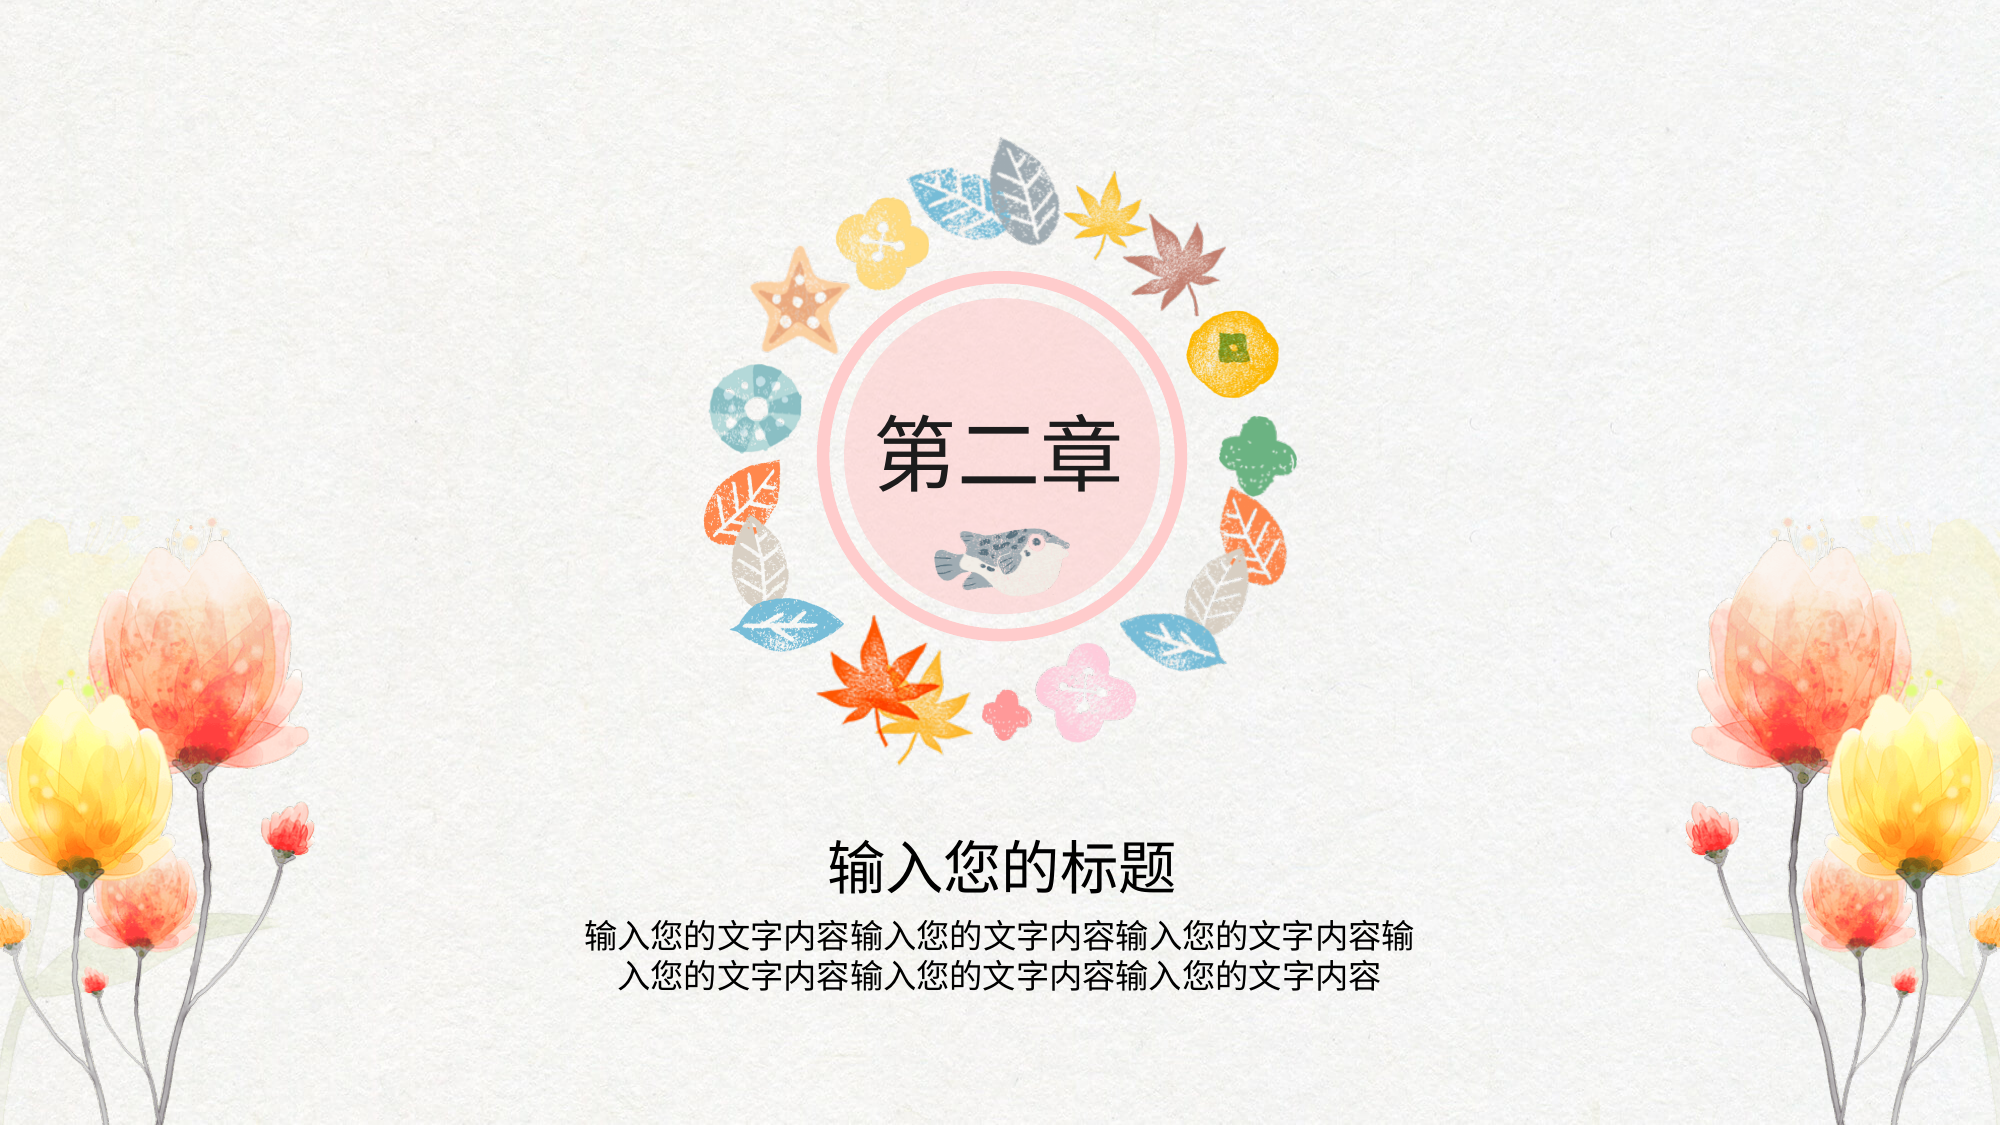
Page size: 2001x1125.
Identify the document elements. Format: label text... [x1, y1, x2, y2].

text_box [703, 136, 1297, 767]
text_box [823, 277, 1181, 636]
text_box 输入您的标题 [779, 823, 1225, 909]
picture [0, 0, 2000, 1125]
text_box 输入您的文字内容输入您的文字内容输入您的文字内容输入您的文字内容输入您的文字内容输入您的文字内容 [562, 907, 1438, 1003]
